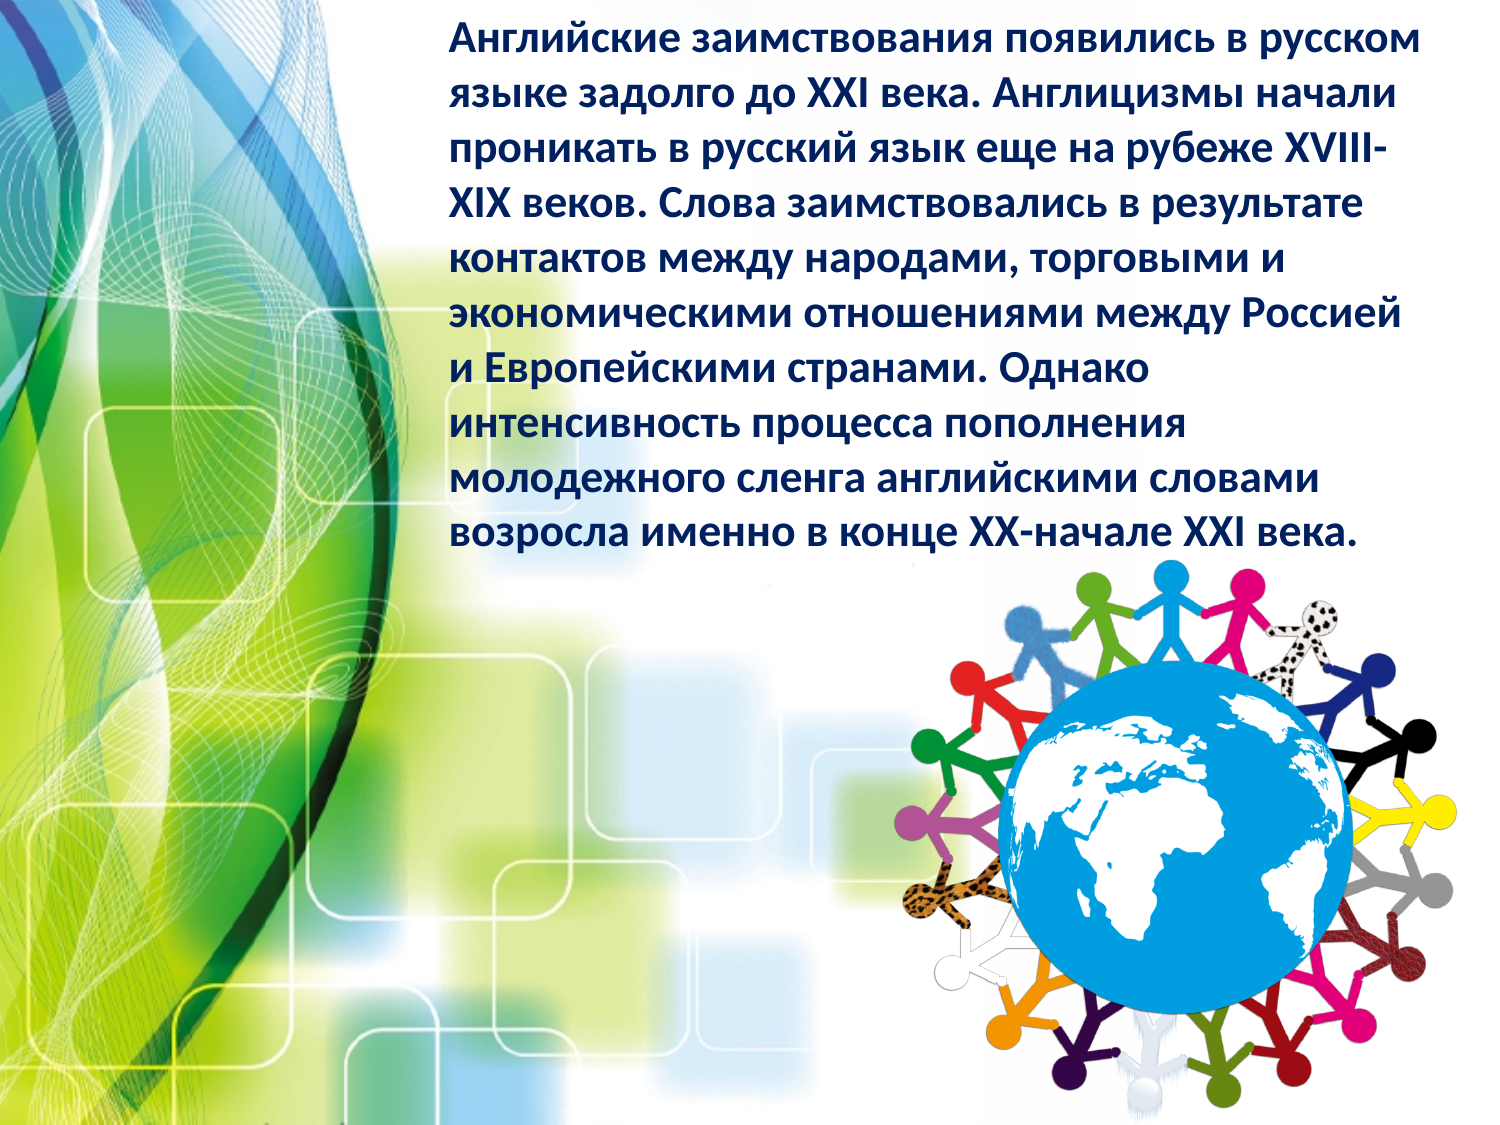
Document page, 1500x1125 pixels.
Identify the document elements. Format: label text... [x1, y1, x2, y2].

title Английские заимствования появились в русском языке задолго до XXI века. Англицизмы начали проникать в русский язык еще на рубеже XVIII-XIX веков. Слова заимствовались в результате контактов между народами, торговыми и экономическими отношениями между Россией и Европейскими странами. Однако интенсивность процесса пополнения молодежного сленга английскими словами возросла именно в конце XX-начале XXI века. [433, 187, 1449, 375]
picture [0, 0, 1500, 1125]
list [890, 557, 1458, 1125]
